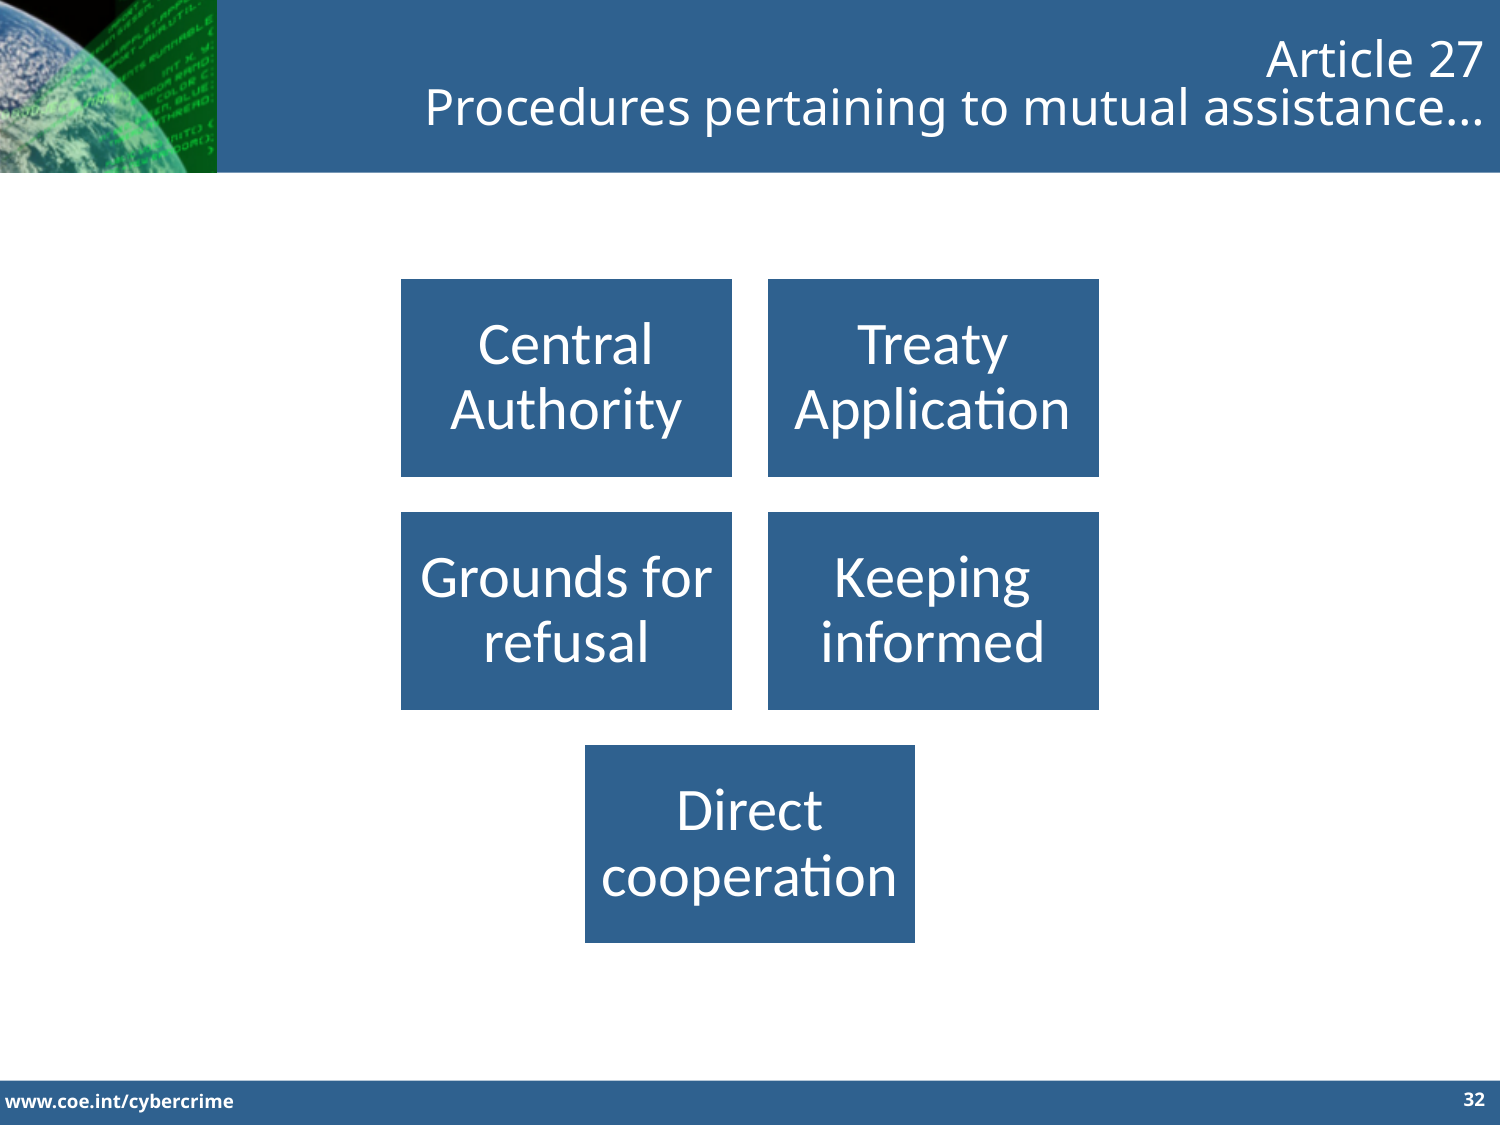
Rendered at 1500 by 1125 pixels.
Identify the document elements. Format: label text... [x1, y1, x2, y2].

text_box Article 27 Procedures pertaining to mutual assistance… [274, 11, 1500, 164]
slide_number 32 [1149, 1079, 1500, 1125]
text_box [249, 277, 1250, 945]
picture [0, 1, 217, 173]
